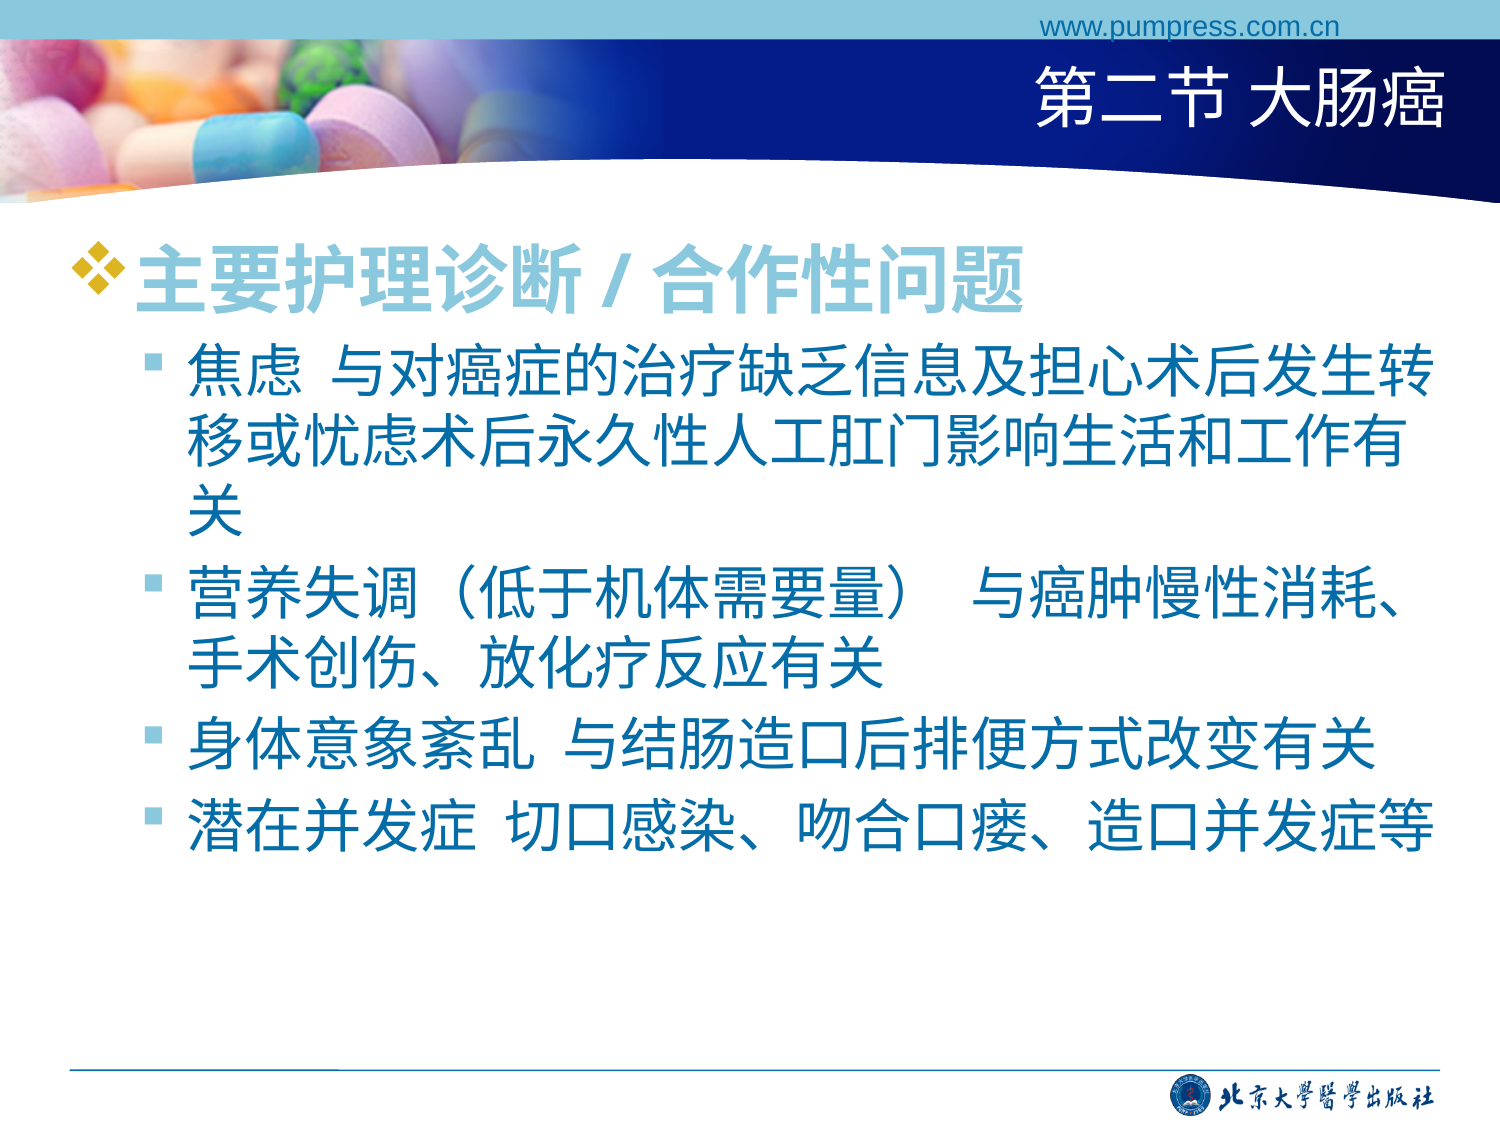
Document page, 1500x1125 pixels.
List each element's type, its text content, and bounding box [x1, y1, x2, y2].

picture [0, 40, 1500, 203]
list 主要护理诊断/合作性问题 焦虑 与对癌症的治疗缺乏信息及担心术后发生转移或忧虑术后永久性人工肛门影响生活和工作有关 营养失调（低于机体需要量） 与癌肿慢性消耗、手术创伤、放化疗反应有关 身体意象紊乱 与结肠造口后排便方式改变有关 潜在并发症 切口感染、吻合口瘘、造口并发症等 [49, 224, 1463, 1026]
picture [1170, 1074, 1436, 1118]
title 第二节 大肠癌 [137, 49, 1463, 143]
slide_number www.pumpress.com.cn [1025, 0, 1463, 38]
